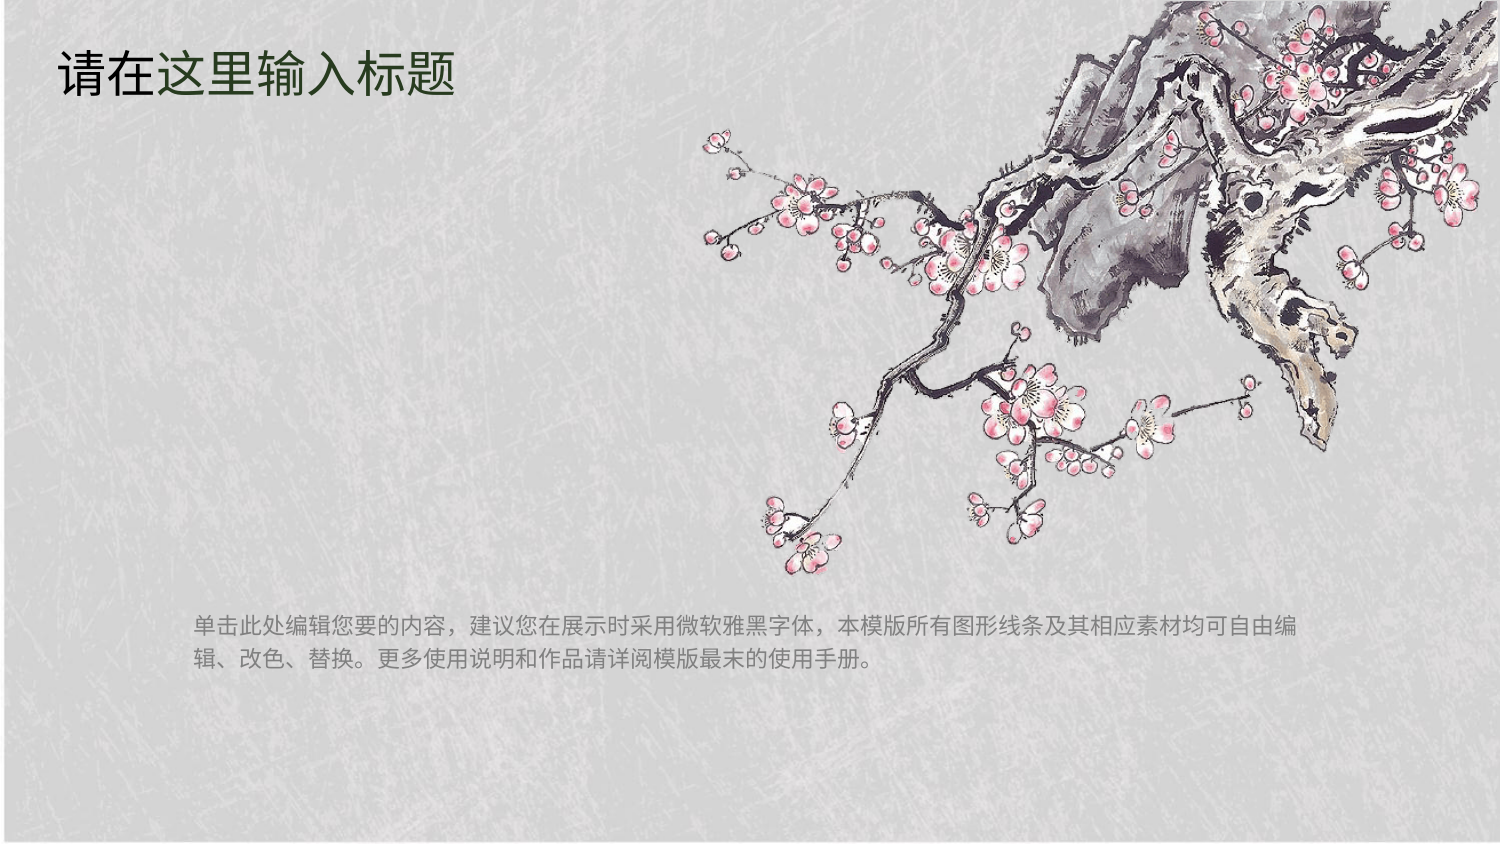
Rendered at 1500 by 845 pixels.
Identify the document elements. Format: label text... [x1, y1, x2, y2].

picture [0, 0, 1500, 844]
text_box 单击此处编辑您要的内容，建议您在展示时采用微软雅黑字体，本模版所有图形线条及其相应素材均可自由编辑、改色、替换。更多使用说明和作品请详阅模版最末的使用手册。 [193, 605, 458, 672]
text_box 请在这里输入标题 [45, 36, 458, 109]
